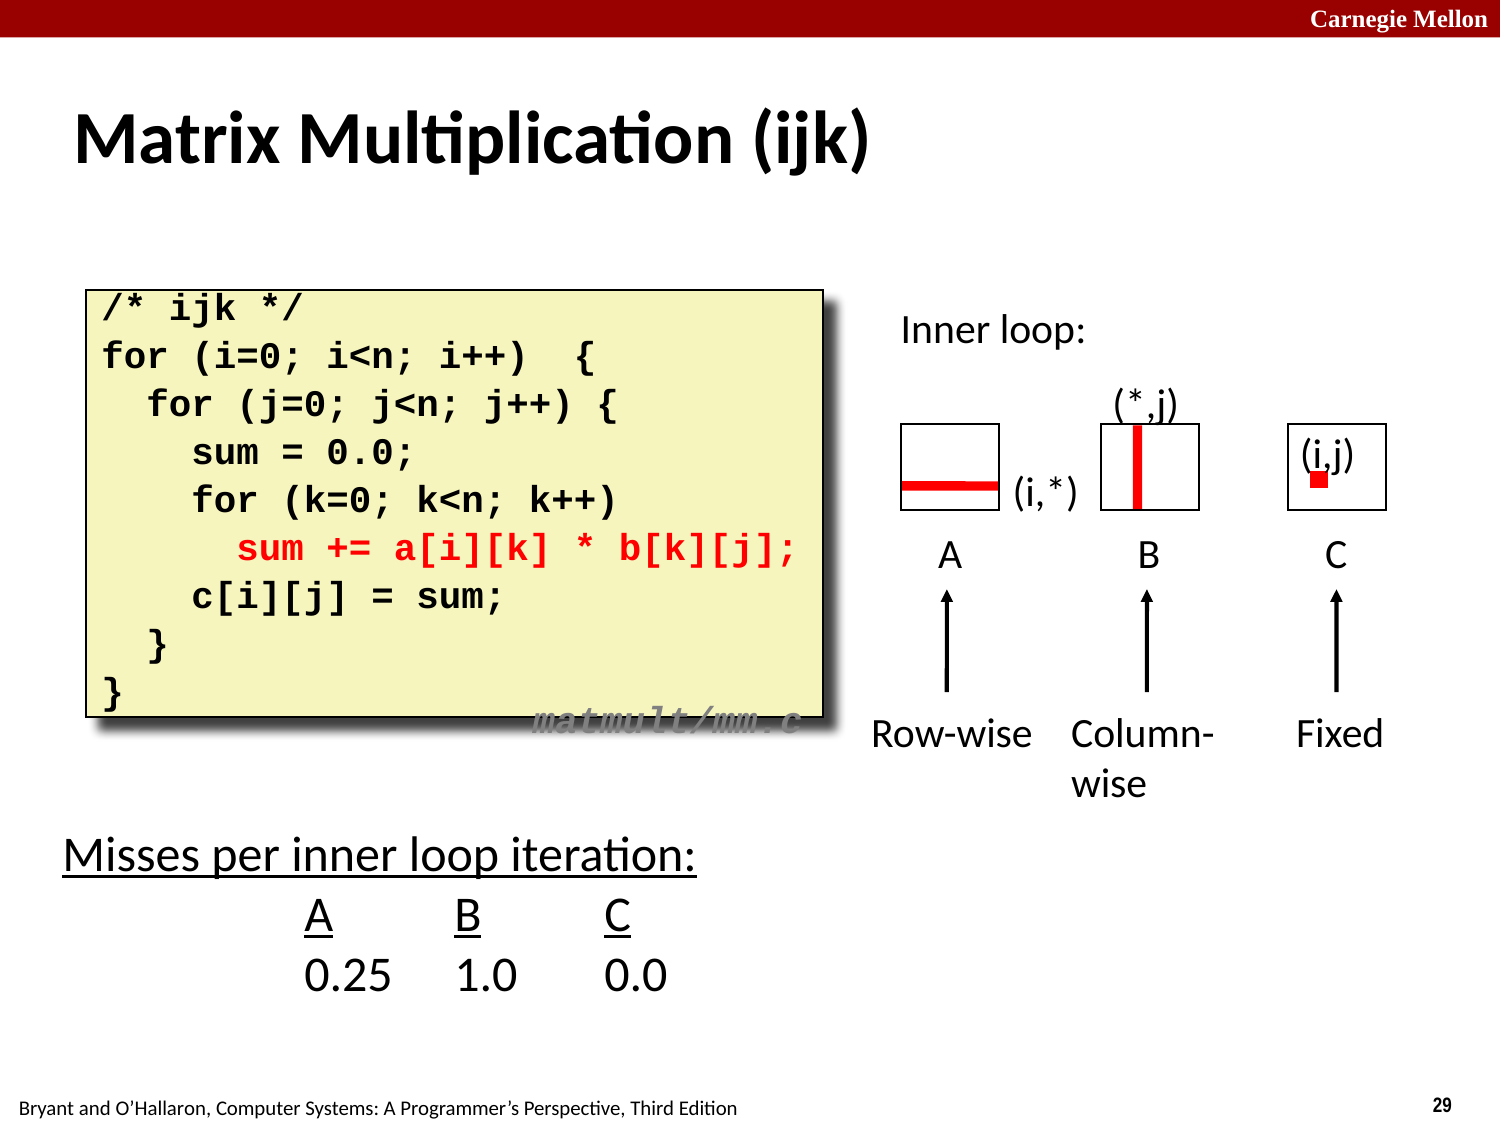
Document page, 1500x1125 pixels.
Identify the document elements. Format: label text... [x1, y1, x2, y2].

text_box [1330, 589, 1343, 693]
text_box C [1310, 519, 1363, 585]
text_box Fixed [1281, 698, 1400, 763]
text_box (i,*) [997, 457, 1094, 522]
text_box Column- wise [1056, 698, 1230, 813]
text_box A [923, 519, 978, 585]
text_box (i,j) [1285, 419, 1371, 485]
text_box B [1122, 519, 1176, 585]
text_box Misses per inner loop iteration: A B C 0.25 1.0 0.0 [47, 814, 880, 1014]
text_box [940, 589, 954, 693]
text_box /* ijk */ for (i=0; i<n; i++) { for (j=0; j<n; j++) { sum = 0.0; for (k=0; k<n; k++) sum += a[i][k] * b[k][j]; c[i][j] = sum; } } [86, 289, 824, 718]
text_box [1140, 589, 1154, 693]
text_box [901, 424, 999, 510]
title Matrix Multiplication (ijk) [58, 71, 1305, 197]
text_box (*,j) [1097, 369, 1195, 435]
text_box [1100, 424, 1199, 510]
text_box Inner loop: [885, 294, 1102, 360]
text_box Row-wise [856, 698, 1048, 763]
text_box matmult/mm.c [517, 692, 818, 750]
text_box [1288, 424, 1387, 510]
